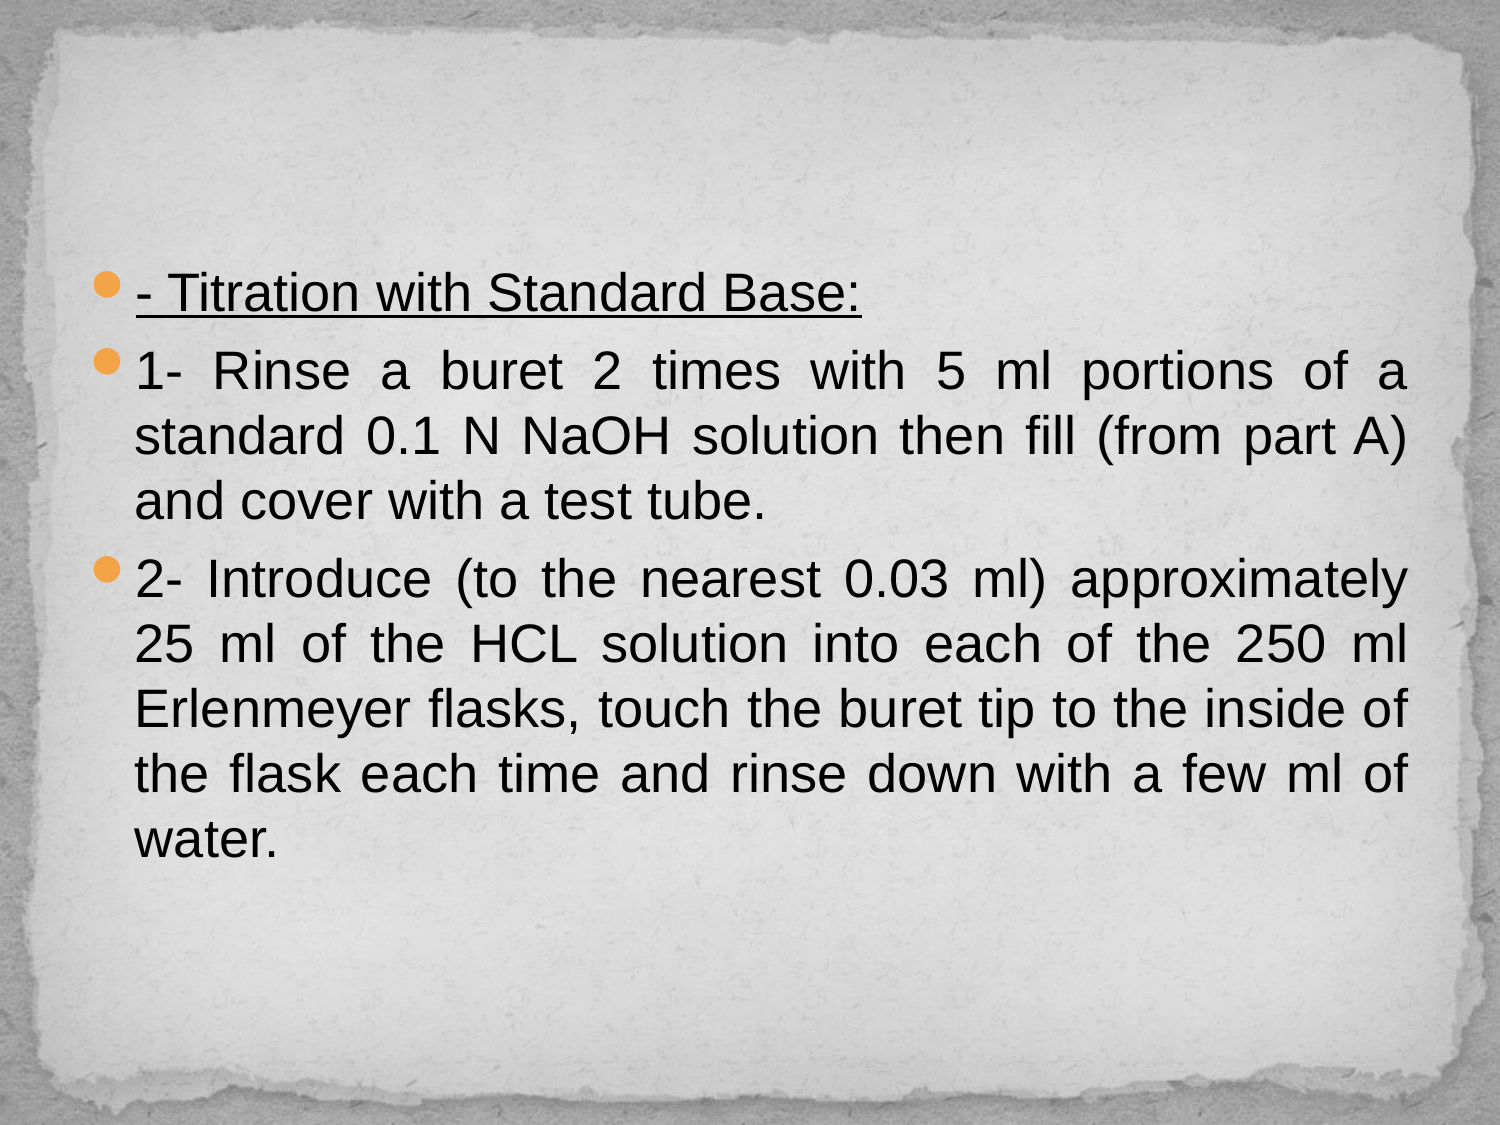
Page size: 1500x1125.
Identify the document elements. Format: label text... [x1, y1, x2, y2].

list - Titration with Standard Base: 1- Rinse a buret 2 times with 5 ml portions of a standard 0.1 N NaOH solution then fill (from part A) and cover with a test tube. 2- Introduce (to the nearest 0.03 ml) approximately 25 ml of the HCL solution into each of the 250 ml Erlenmeyer flasks, touch the buret tip to the inside of the flask each time and rinse down with a few ml of water. [75, 249, 1425, 1000]
